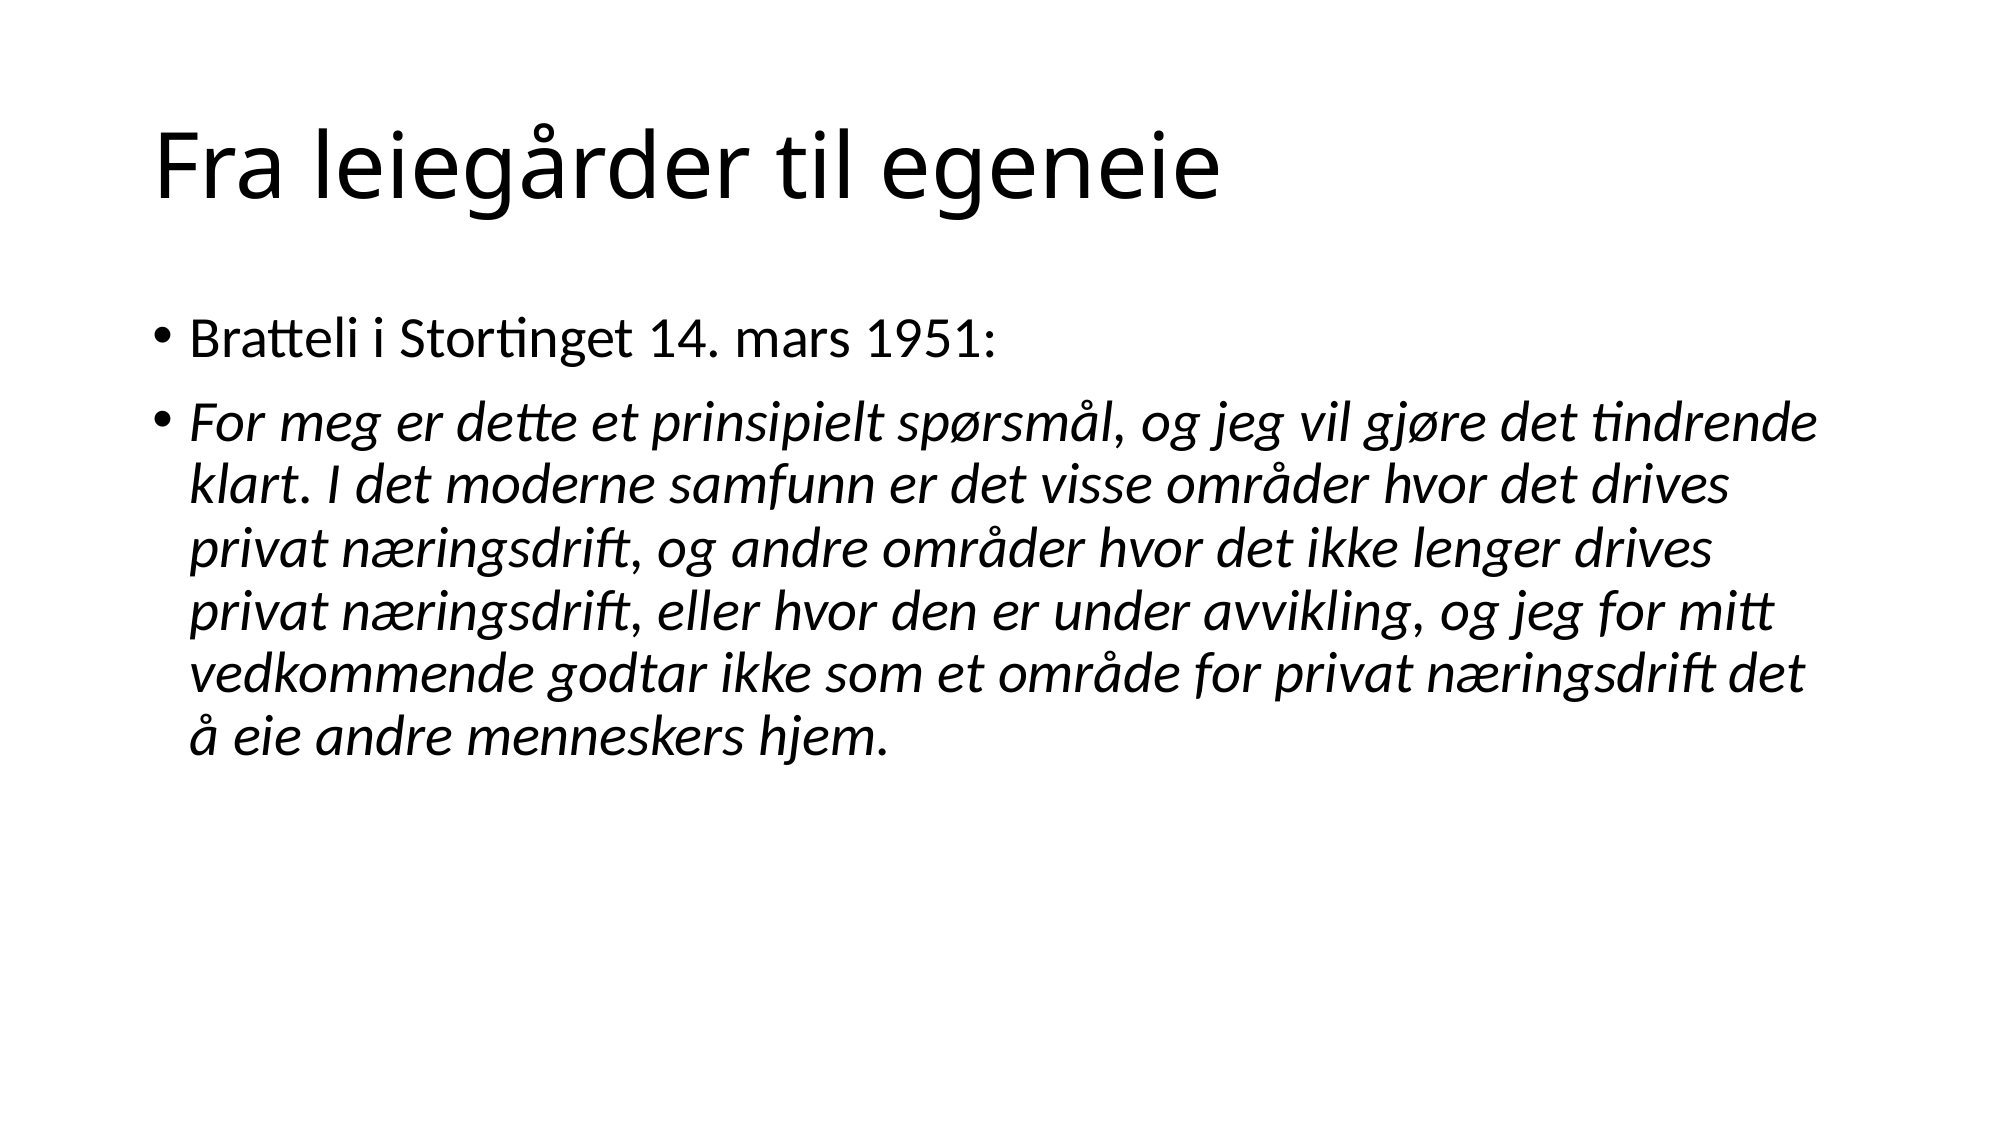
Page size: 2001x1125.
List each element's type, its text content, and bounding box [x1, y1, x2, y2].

list Bratteli i Stortinget 14. mars 1951: For meg er dette et prinsipielt spørsmål, og jeg vil gjøre det tindrende klart. I det moderne samfunn er det visse områder hvor det drives privat næringsdrift, og andre områder hvor det ikke lenger drives privat næringsdrift, eller hvor den er under avvikling, og jeg for mitt vedkommende godtar ikke som et område for privat næringsdrift det å eie andre menneskers hjem. [137, 299, 1863, 1014]
title Fra leiegårder til egeneie [137, 59, 1863, 278]
